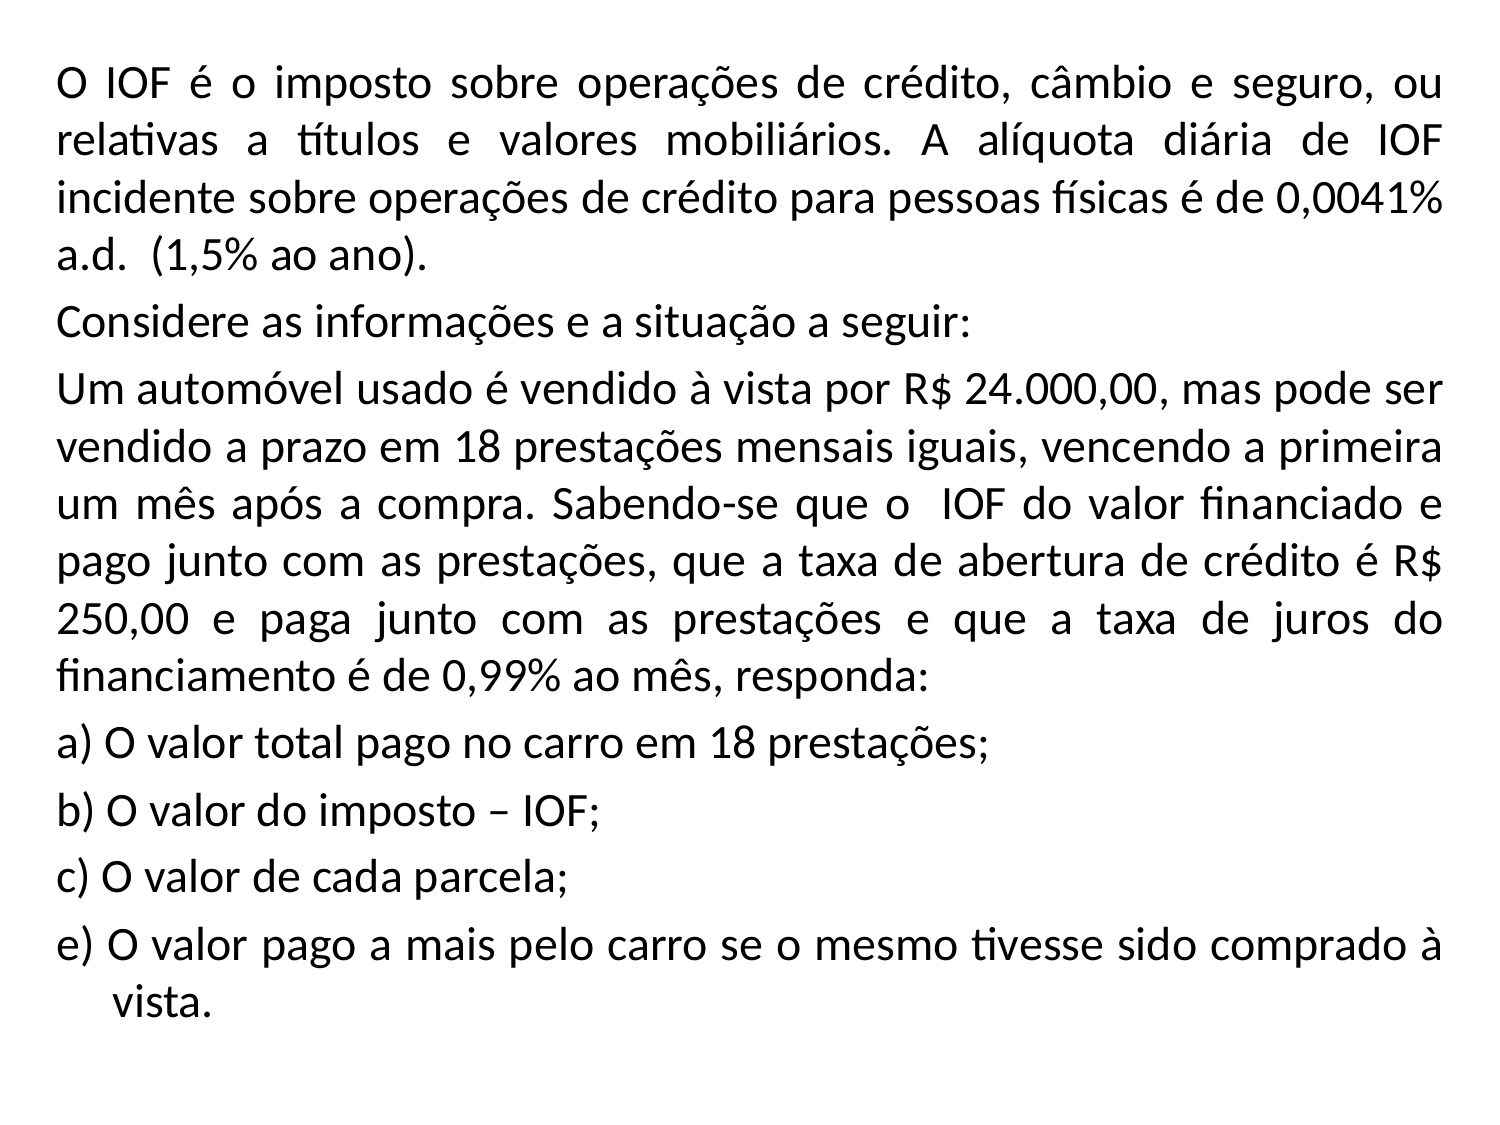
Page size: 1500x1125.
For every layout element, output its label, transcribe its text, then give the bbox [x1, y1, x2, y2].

list O IOF é o imposto sobre operações de crédito, câmbio e seguro, ou relativas a títulos e valores mobiliários. A alíquota diária de IOF incidente sobre operações de crédito para pessoas físicas é de 0,0041% a.d. (1,5% ao ano). Considere as informações e a situação a seguir: Um automóvel usado é vendido à vista por R$ 24.000,00, mas pode ser vendido a prazo em 18 prestações mensais iguais, vencendo a primeira um mês após a compra. Sabendo-se que o IOF do valor financiado e pago junto com as prestações, que a taxa de abertura de crédito é R$ 250,00 e paga junto com as prestações e que a taxa de juros do financiamento é de 0,99% ao mês, responda: a) O valor total pago no carro em 18 prestações; b) O valor do imposto – IOF; c) O valor de cada parcela; e) O valor pago a mais pelo carro se o mesmo tivesse sido comprado à vista. [41, 42, 1459, 1059]
